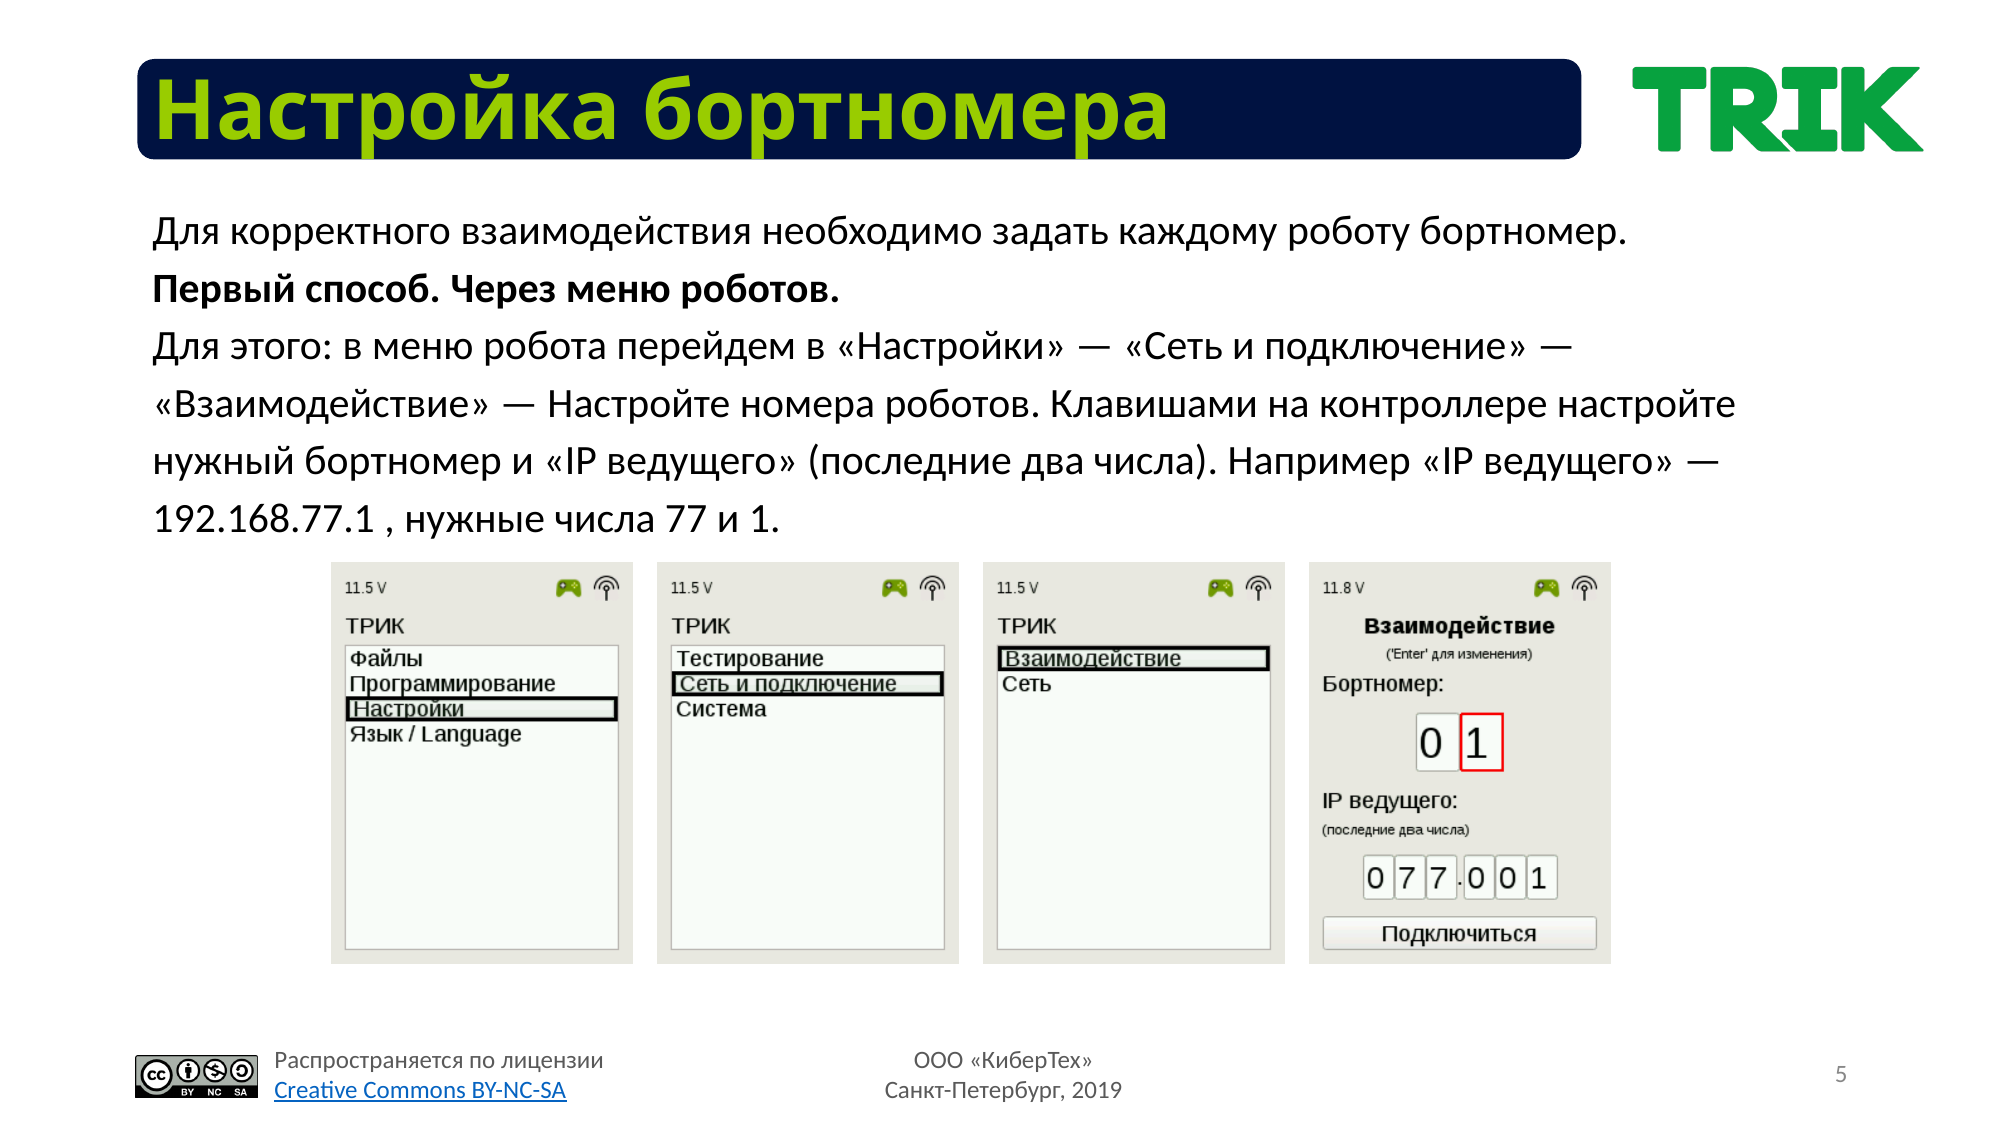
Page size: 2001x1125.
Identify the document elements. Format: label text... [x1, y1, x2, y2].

picture [135, 1055, 258, 1098]
picture [657, 562, 959, 965]
picture [983, 562, 1285, 965]
picture [331, 562, 633, 965]
title Настройка бортномера [137, 60, 1582, 161]
slide_number 5 [1412, 1042, 1863, 1103]
text_box Для корректного взаимодействия необходимо задать каждому роботу бортномер. Первый способ. Через меню роботов. Для этого: в меню робота перейдем в «Настройки» — «Сеть и подключение» — «Взаимодействие» — Настройте номера роботов. Клавишами на контроллере настройте нужный бортномер и «IP ведущего» (последние два числа). Например «IP ведущего» — 192.168.77.1 , нужные числа 77 и 1. [137, 180, 1863, 542]
picture [1631, 64, 1924, 154]
picture [1309, 562, 1611, 965]
